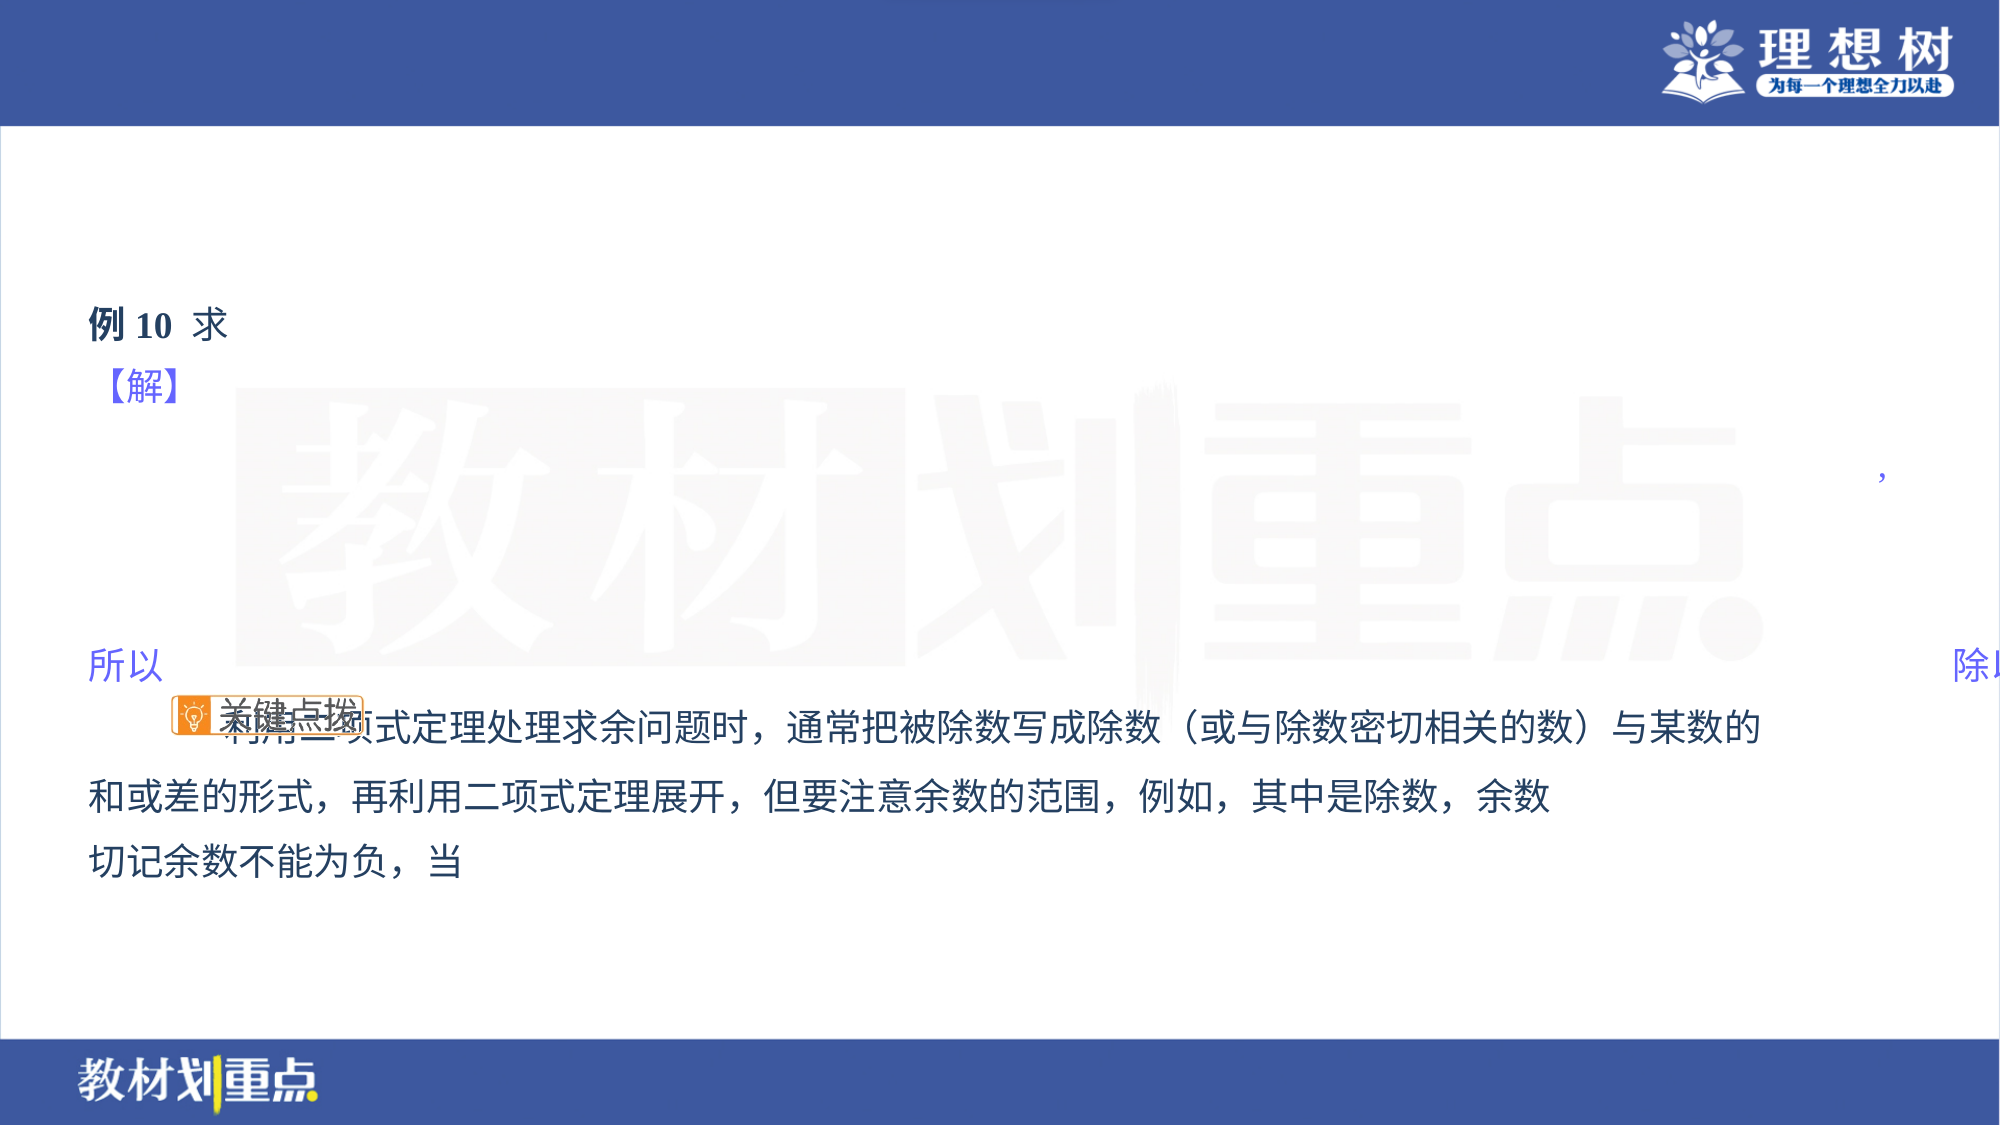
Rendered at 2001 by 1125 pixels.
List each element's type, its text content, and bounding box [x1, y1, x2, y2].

text_box 【解】 [88, 338, 1911, 408]
picture [0, 0, 2000, 1125]
